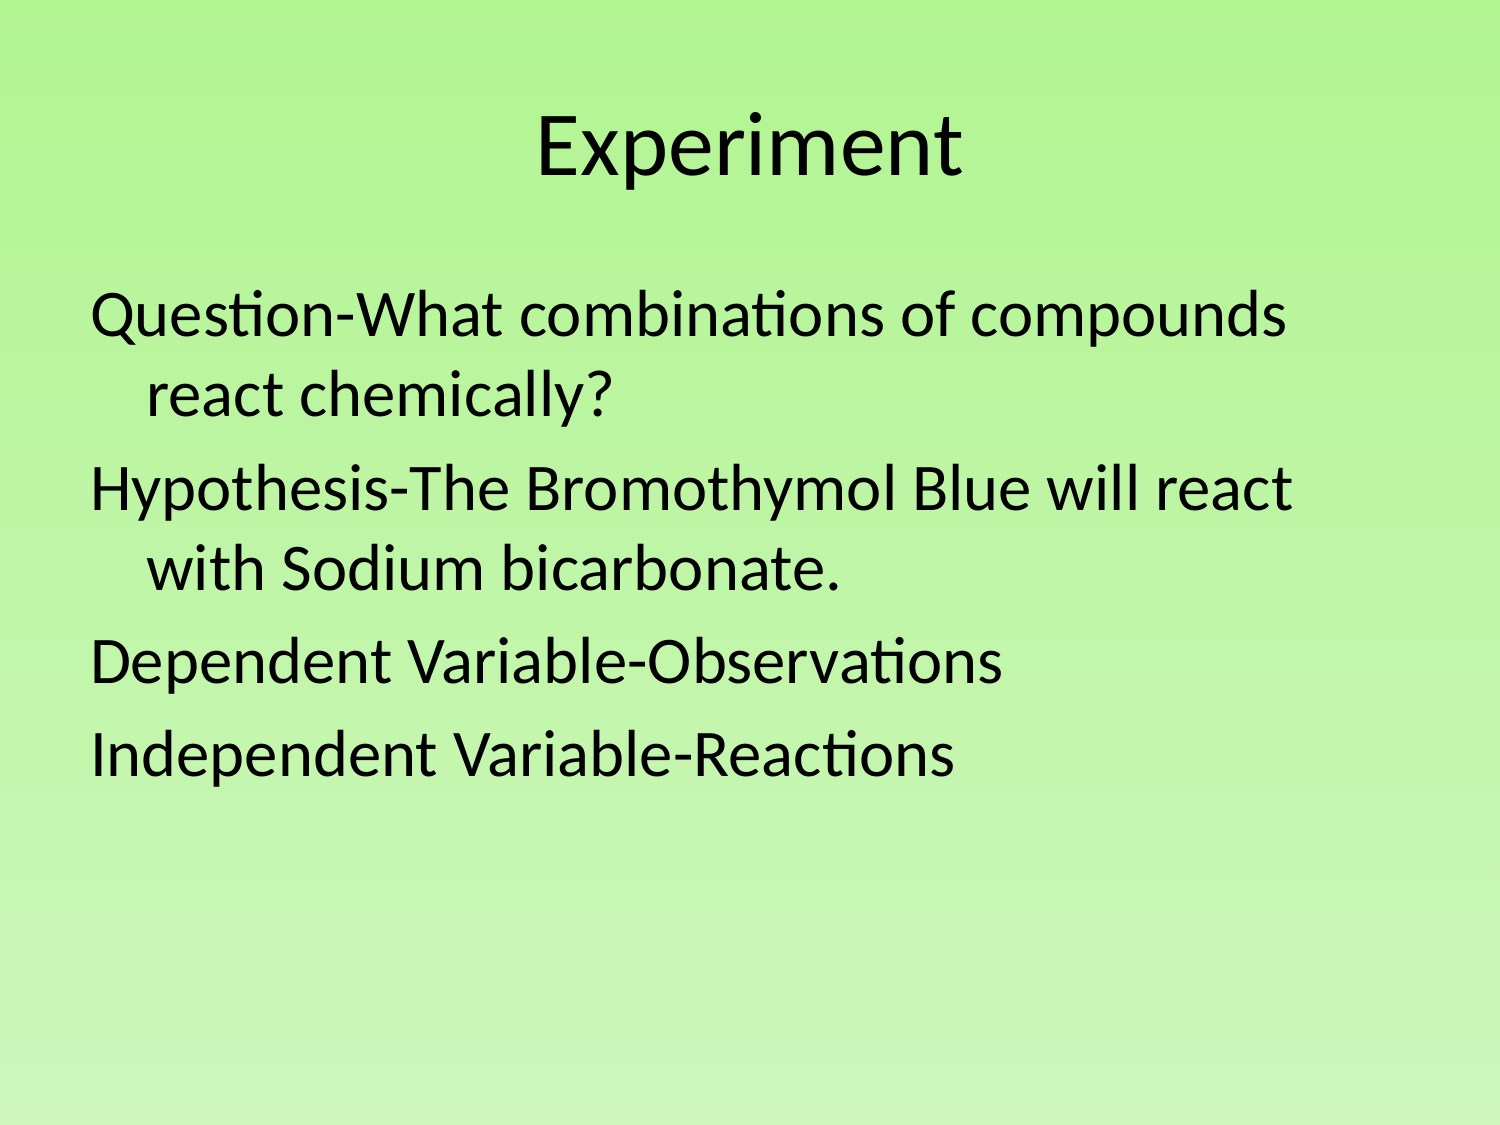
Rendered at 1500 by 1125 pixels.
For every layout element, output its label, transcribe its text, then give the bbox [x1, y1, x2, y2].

list Question-What combinations of compounds react chemically? Hypothesis-The Bromothymol Blue will react with Sodium bicarbonate. Dependent Variable-Observations Independent Variable-Reactions [75, 262, 1425, 1005]
title Experiment [75, 45, 1425, 233]
